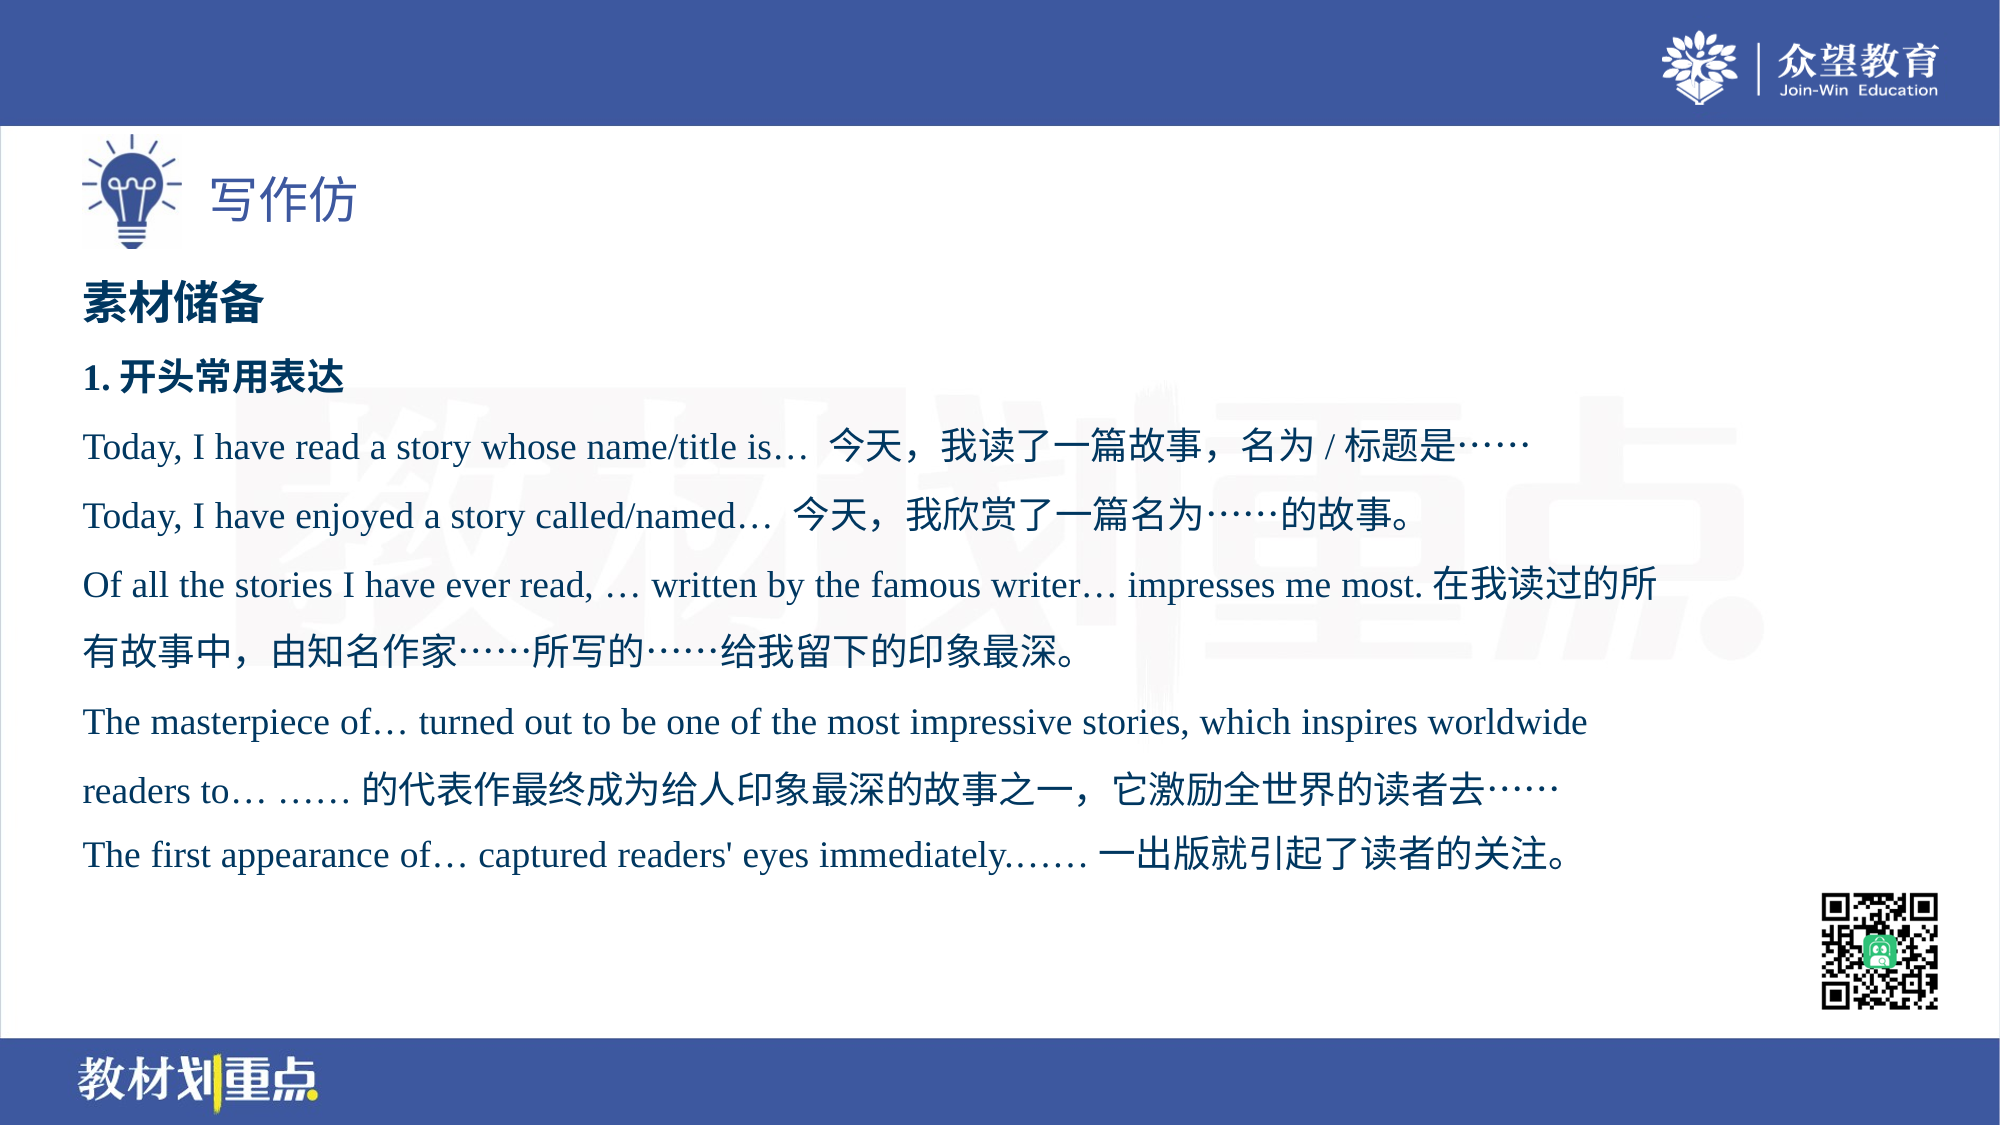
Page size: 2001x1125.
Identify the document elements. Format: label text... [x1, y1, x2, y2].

text_box 1.开头常用表达 Today, I have read a story whose name/title is… 今天，我读了一篇故事，名为/标题是…… Today, I have enjoyed a story called/named… 今天，我欣赏了一篇名为……的故事。 Of all the stories I have ever read, … written by the famous writer… impresses me most.在我读过的所 有故事中，由知名作家……所写的……给我留下的印象最深。 The masterpiece of… turned out to be one of the most impressive stories, which inspires worldwide readers to… ……的代表作最终成为给人印象最深的故事之一，它激励全世界的读者去…… The first appearance of… captured readers' eyes immediately.……一出版就引起了读者的关注。 [82, 329, 1817, 869]
picture [0, 0, 2000, 1125]
text_box 素材储备 [82, 247, 1817, 329]
